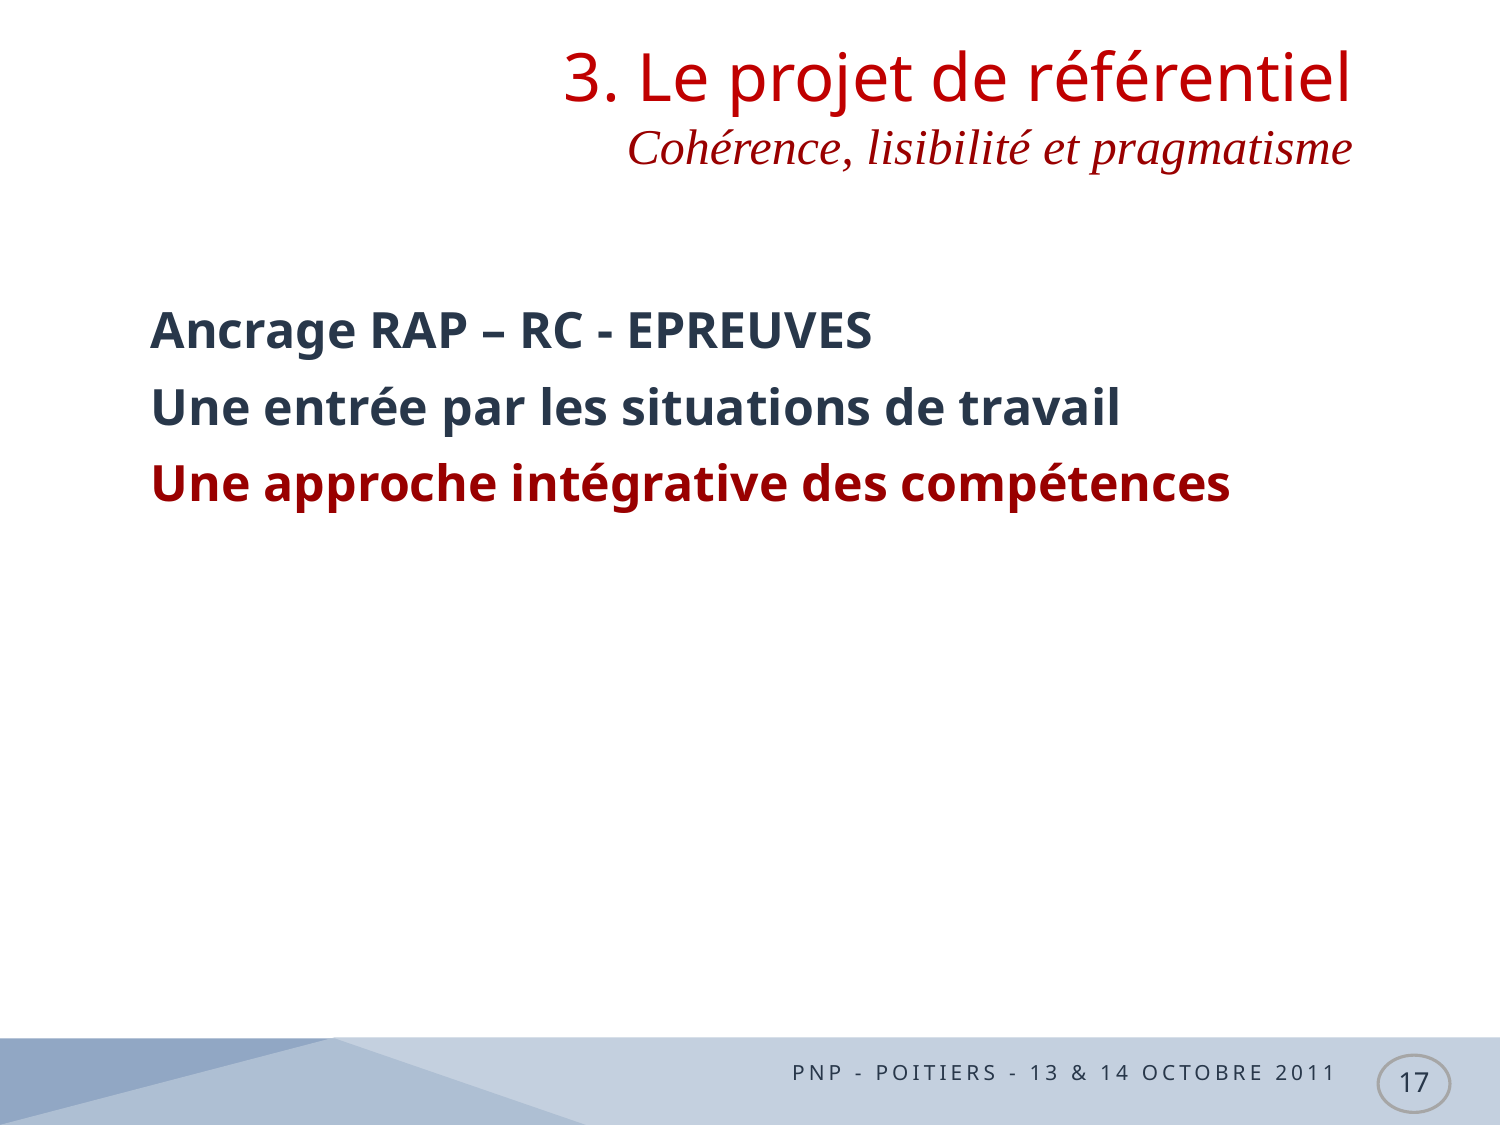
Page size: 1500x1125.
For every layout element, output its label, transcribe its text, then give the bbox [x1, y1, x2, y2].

text_box PNP - Poitiers - 13 & 14 octobre 2011 [575, 1050, 1350, 1096]
text_box 17 [1378, 1055, 1450, 1113]
list Ancrage RAP – RC - EPREUVES Une entrée par les situations de travail Une approche intégrative des compétences [135, 290, 1370, 563]
title 3. Le projet de référentiel Cohérence, lisibilité et pragmatisme [134, 59, 1369, 151]
